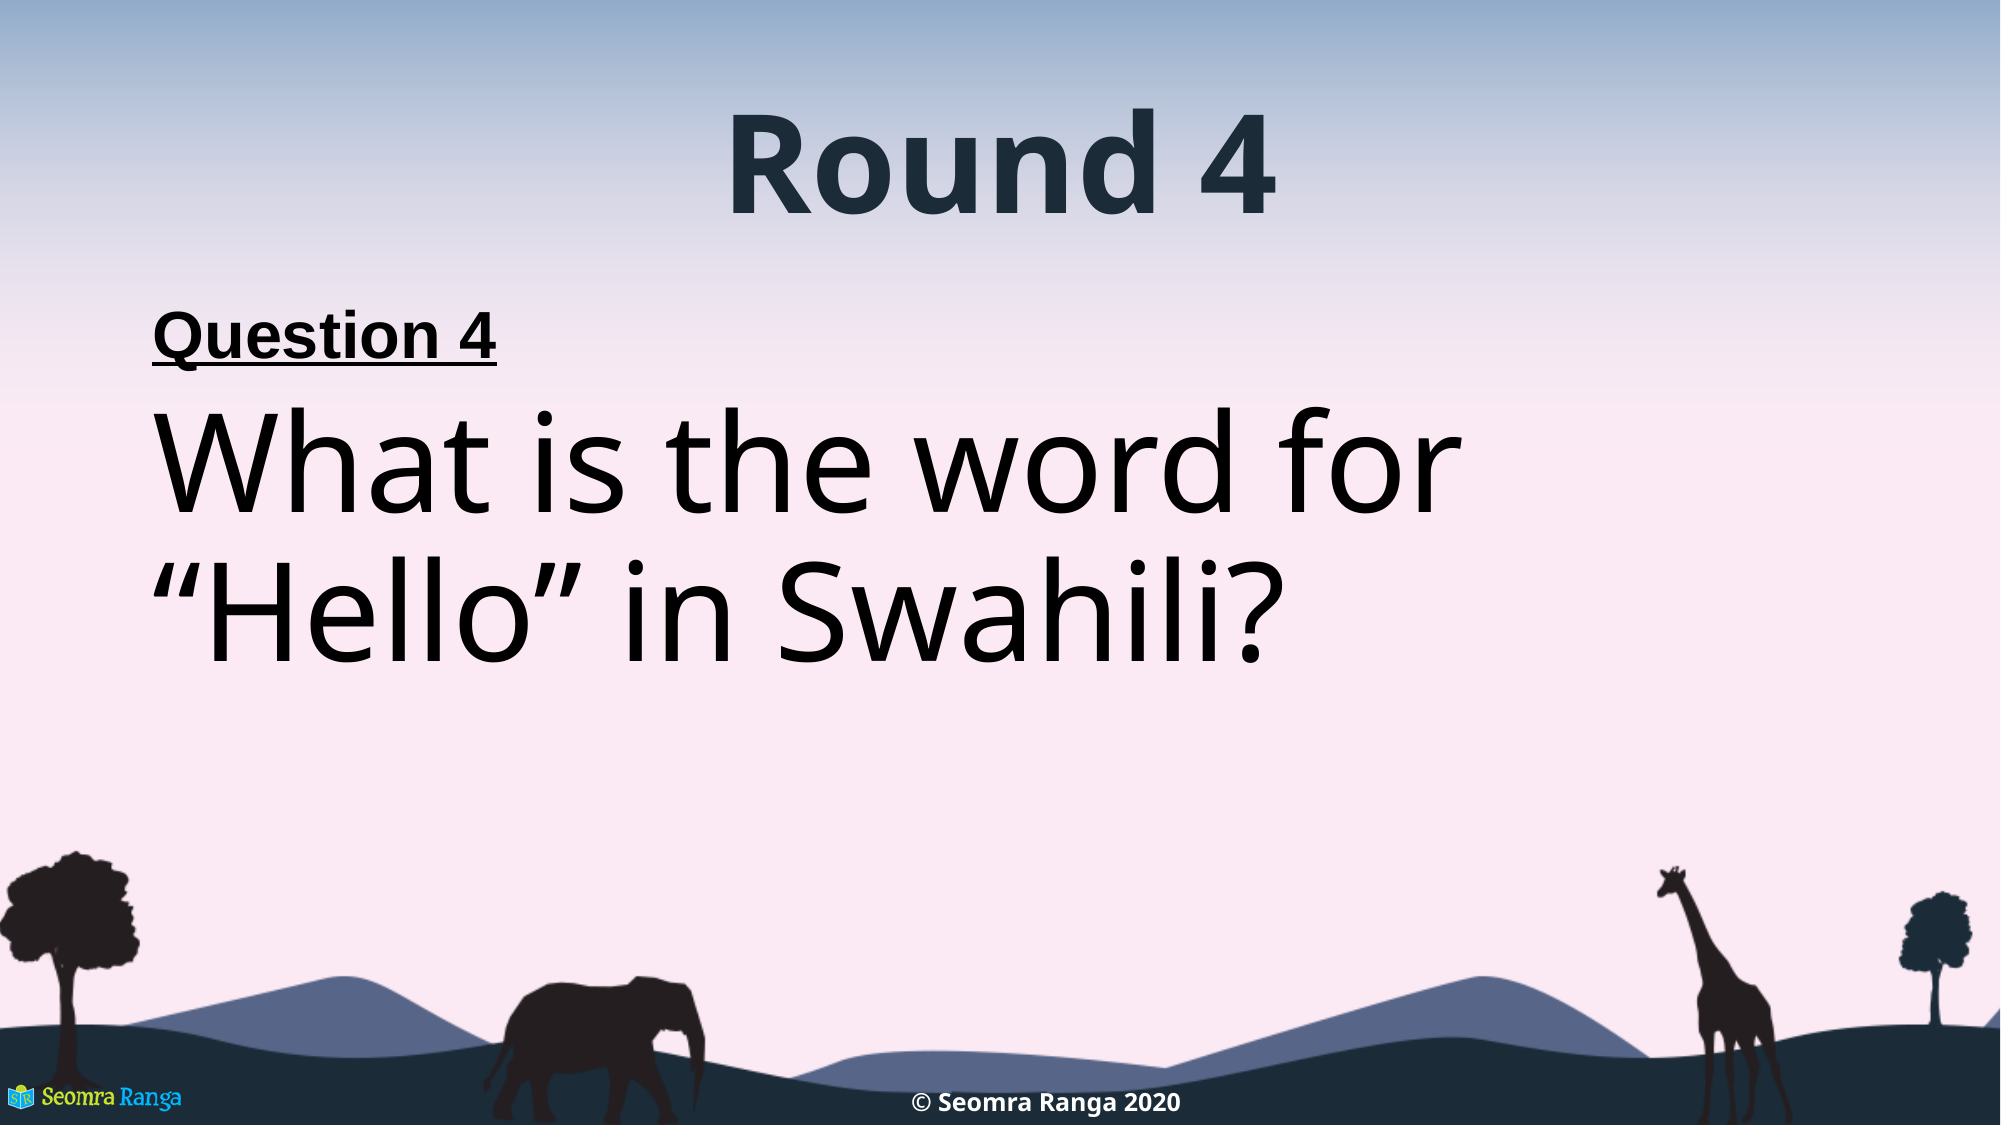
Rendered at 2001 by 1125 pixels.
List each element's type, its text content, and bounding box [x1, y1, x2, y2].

text_box © Seomra Ranga 2020 www.seomraranga.com [762, 1079, 1330, 1125]
title Round 4 [137, 59, 1863, 278]
picture [0, 0, 2001, 1125]
list Question 4 What is the word for “Hello” in Swahili? [137, 293, 1863, 1014]
